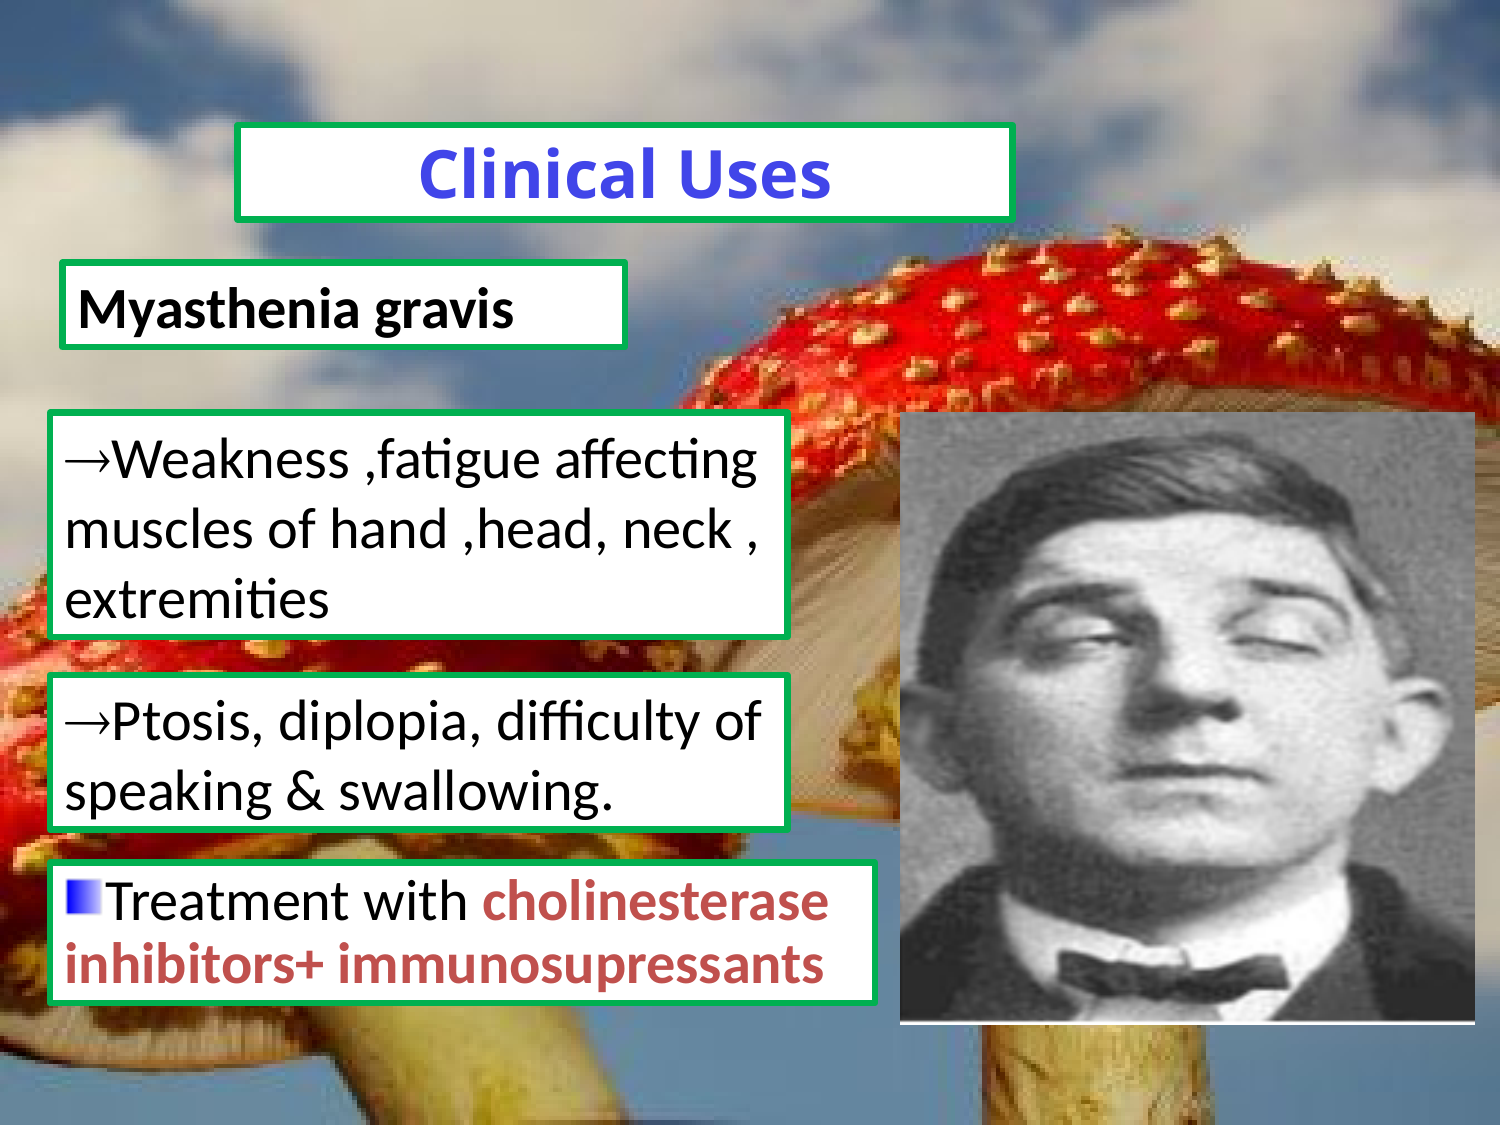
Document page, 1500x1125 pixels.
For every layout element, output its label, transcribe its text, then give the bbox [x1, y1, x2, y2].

text_box Treatment with cholinesterase inhibitors+ immunosupressants [49, 862, 875, 1004]
text_box Ptosis, diplopia, difficulty of speaking & swallowing. [49, 674, 788, 830]
picture [0, 0, 1500, 1125]
text_box Weakness ,fatigue affecting muscles of hand ,head, neck , extremities [49, 412, 788, 638]
text_box Clinical Uses [237, 124, 1013, 220]
text_box Myasthenia gravis [62, 262, 625, 348]
